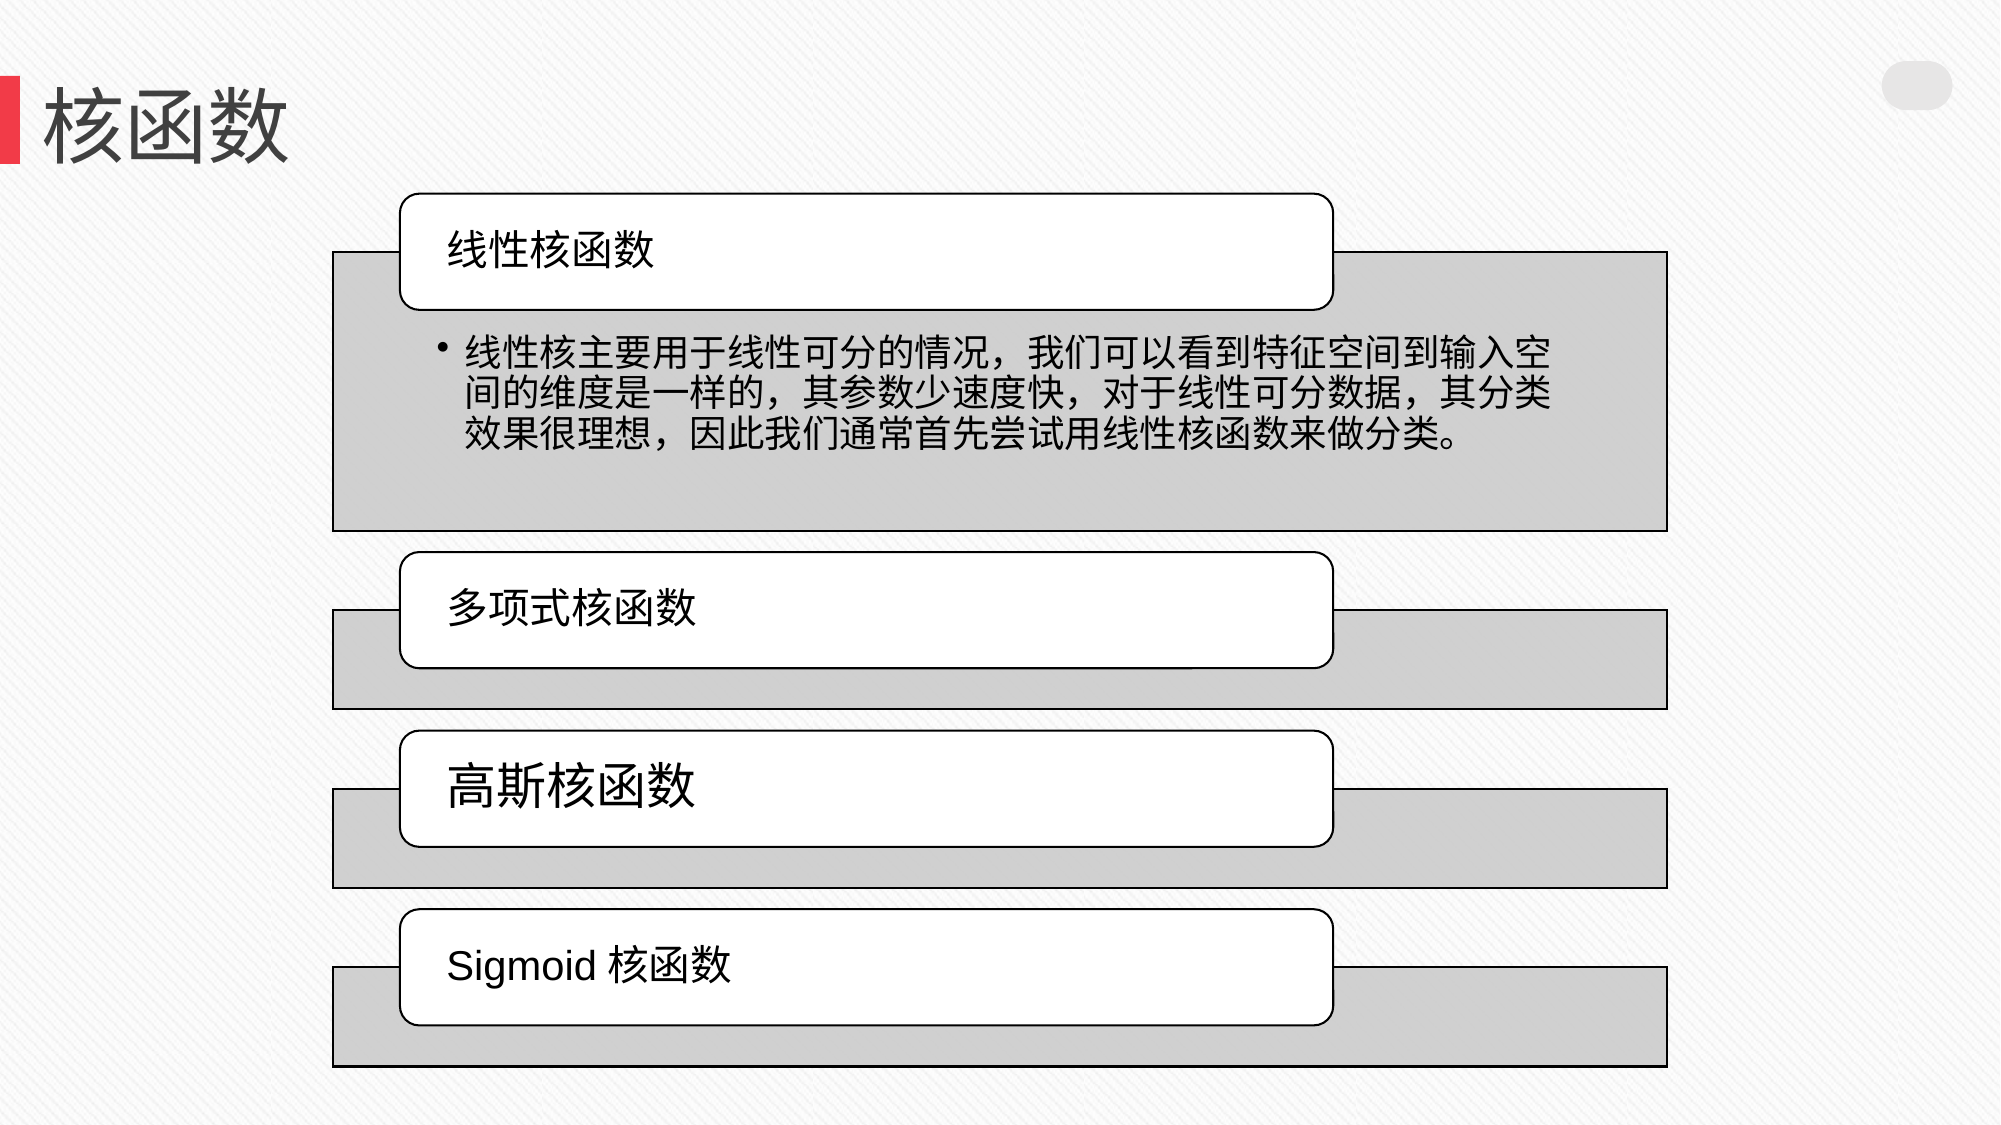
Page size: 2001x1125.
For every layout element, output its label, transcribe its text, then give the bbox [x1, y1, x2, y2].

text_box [333, 185, 1667, 1075]
list 核函数 [41, 75, 1836, 186]
picture [0, 0, 2001, 1125]
